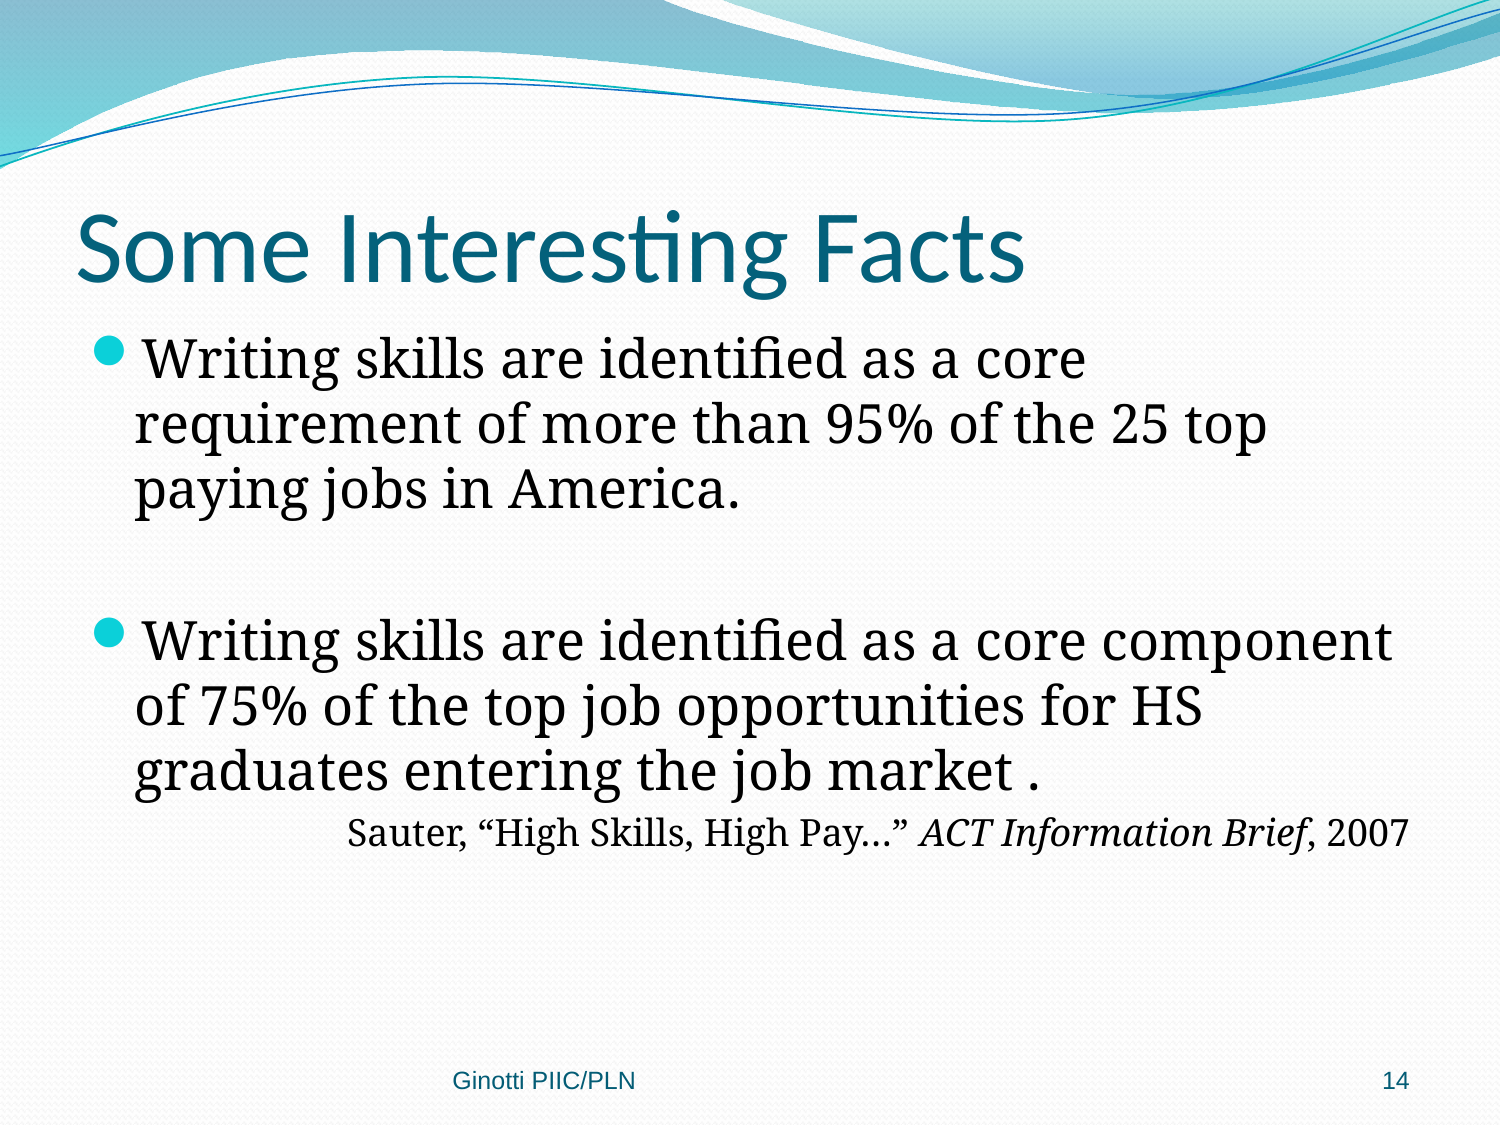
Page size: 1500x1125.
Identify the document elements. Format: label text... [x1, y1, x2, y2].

footer Ginotti PIIC/PLN [437, 1042, 988, 1103]
list Writing skills are identified as a core requirement of more than 95% of the 25 top paying jobs in America. Writing skills are identified as a core component of 75% of the top job opportunities for HS graduates entering the job market . Sauter, “High Skills, High Pay…” ACT Information Brief, 2007 [75, 317, 1425, 1038]
title Some Interesting Facts [75, 115, 1425, 303]
slide_number 14 [1299, 1042, 1425, 1103]
